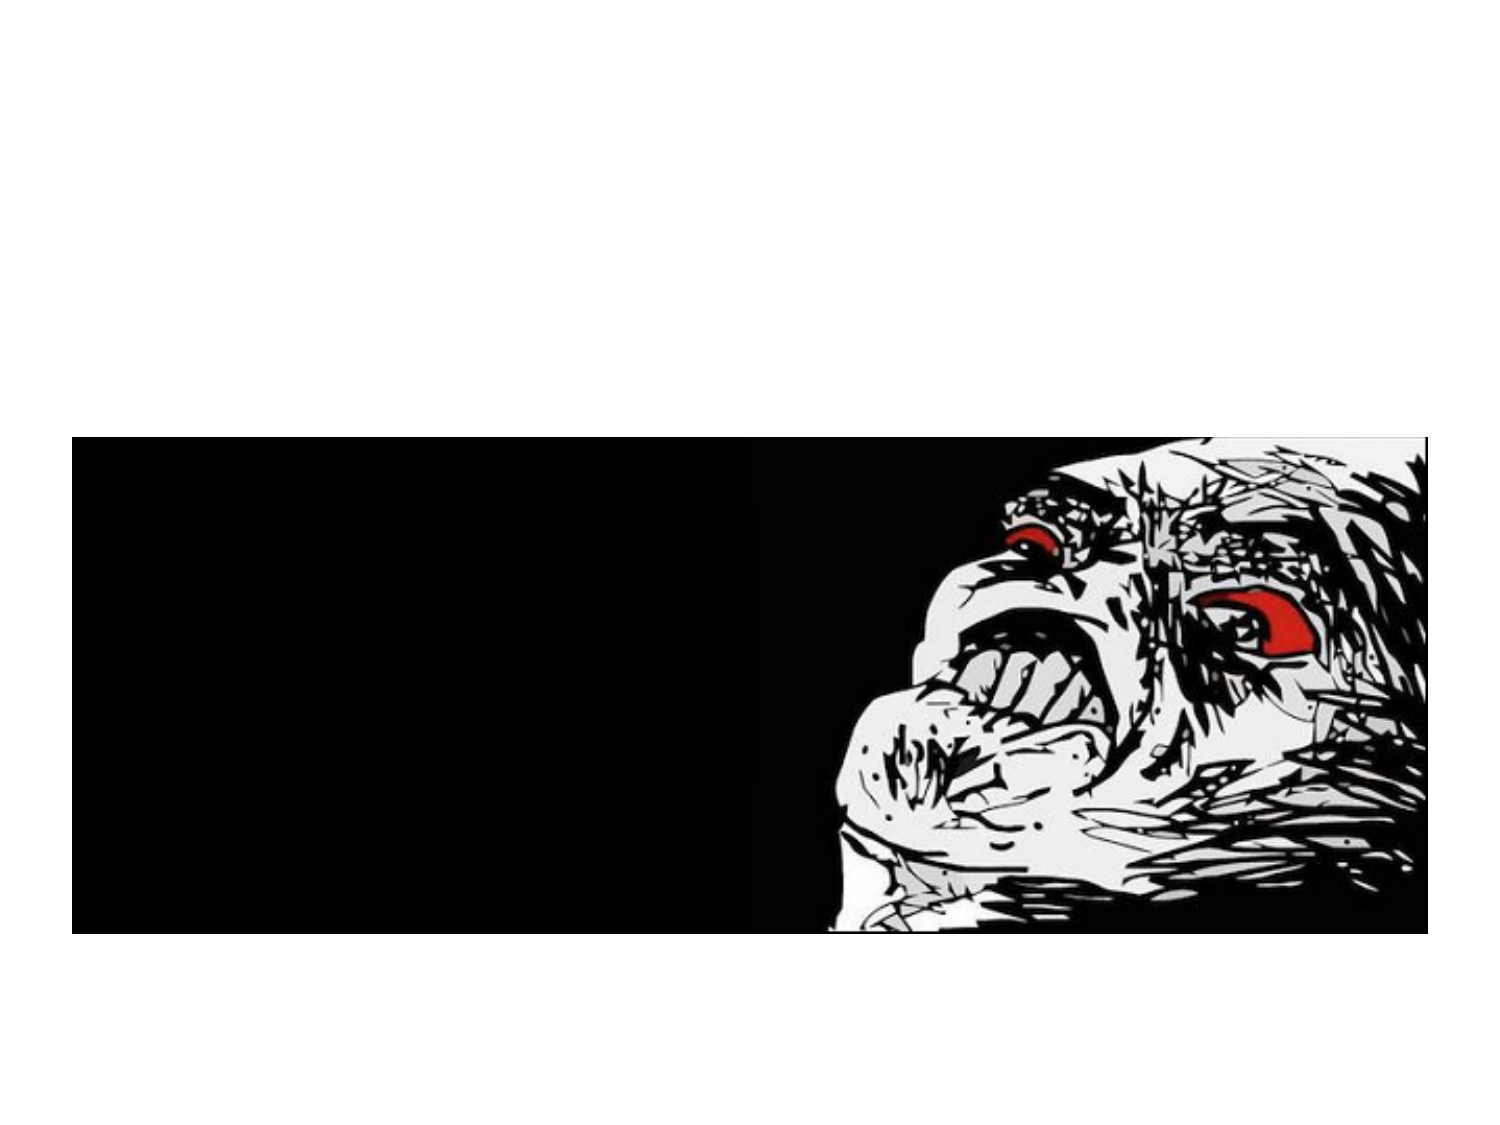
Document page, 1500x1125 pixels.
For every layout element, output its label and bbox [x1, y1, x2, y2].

picture [72, 437, 1428, 934]
